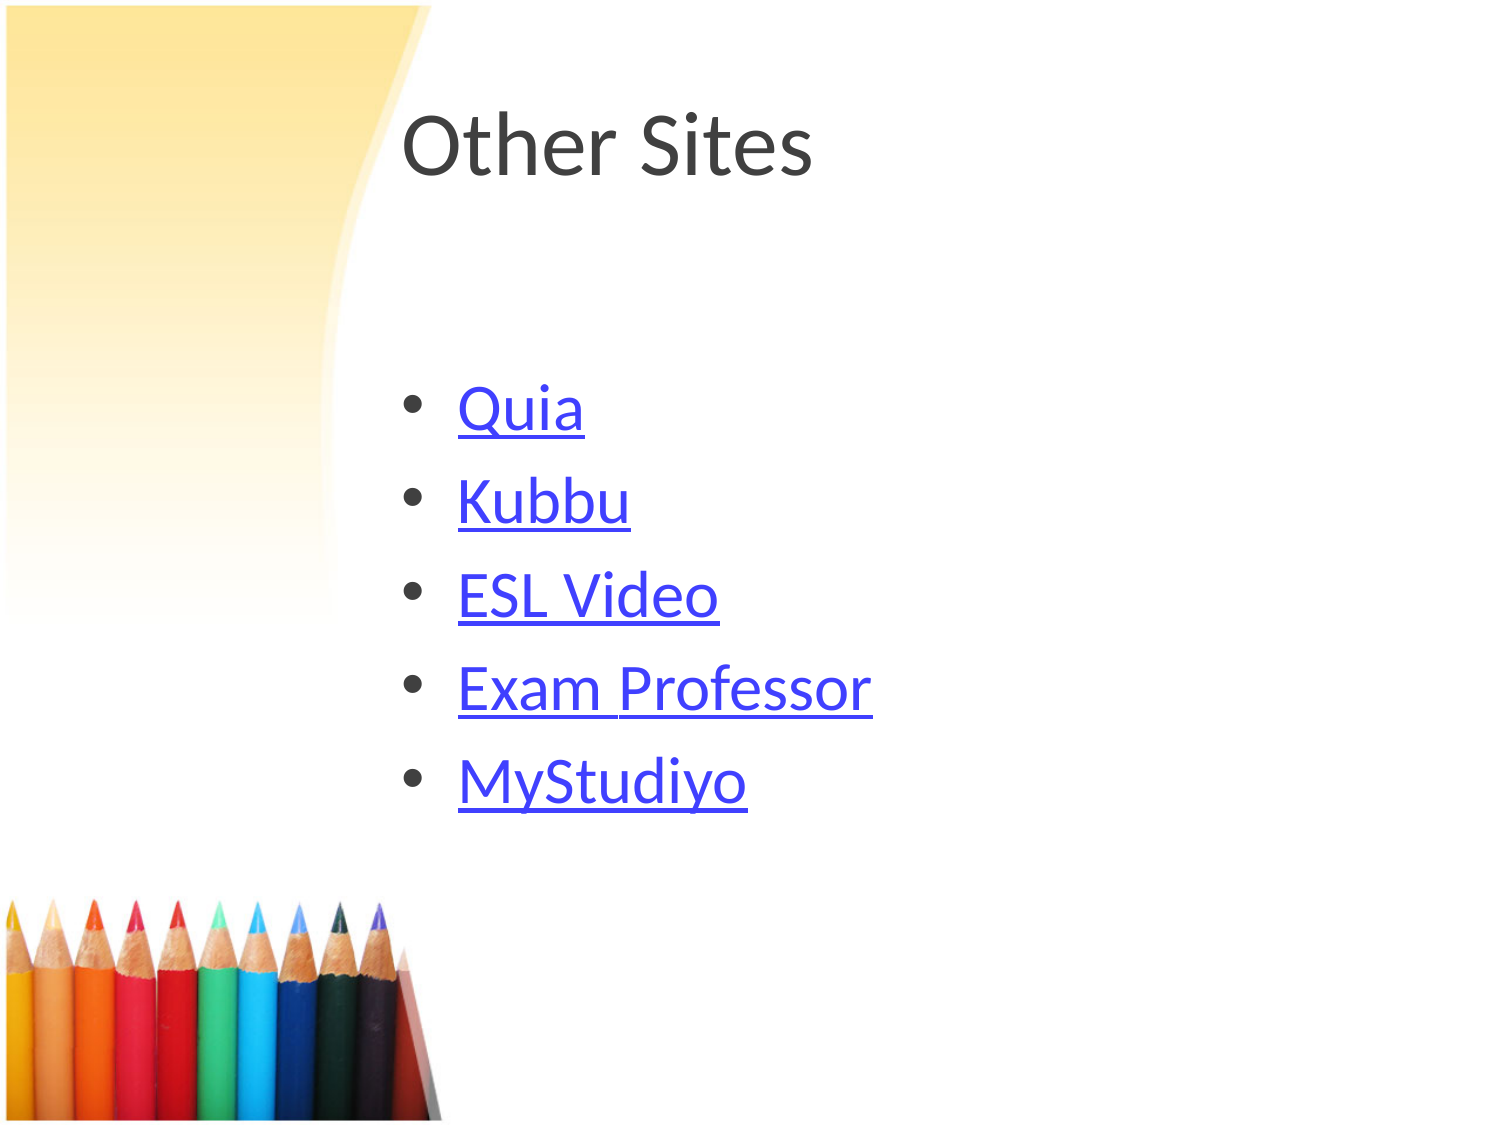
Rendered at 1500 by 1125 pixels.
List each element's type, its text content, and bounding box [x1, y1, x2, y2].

title Other Sites [386, 44, 1426, 233]
list Quia Kubbu ESL Video Exam Professor MyStudiyo [386, 262, 1426, 1006]
picture [0, 0, 1500, 1125]
